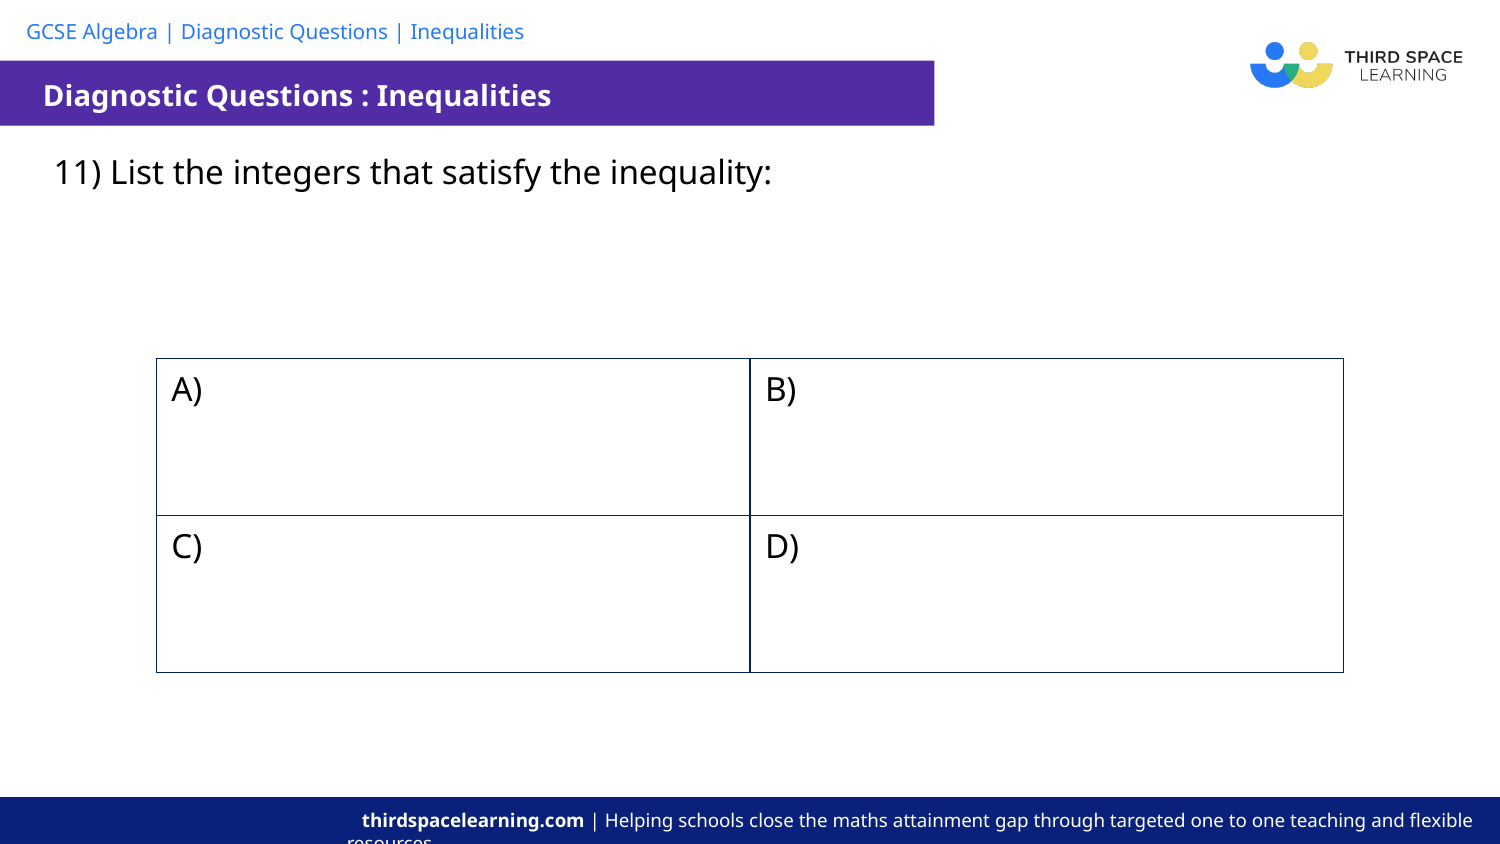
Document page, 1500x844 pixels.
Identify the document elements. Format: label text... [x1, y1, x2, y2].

picture [1250, 33, 1465, 99]
text_box Diagnostic Questions : Inequalities [27, 61, 778, 127]
